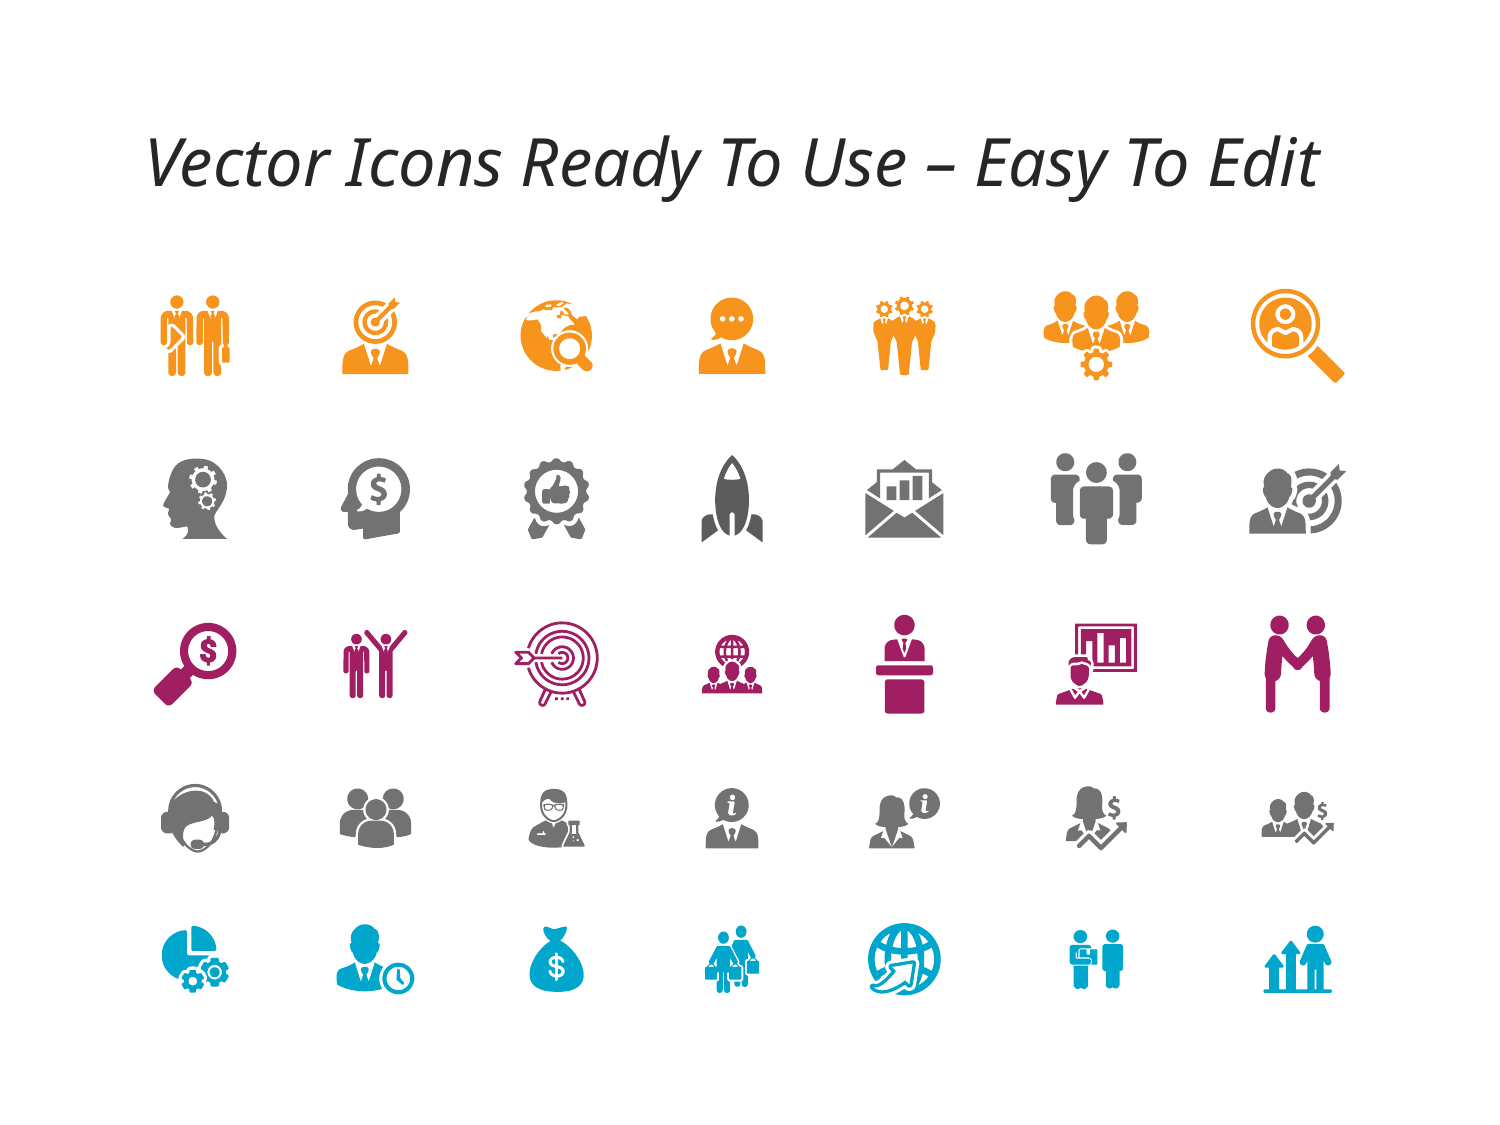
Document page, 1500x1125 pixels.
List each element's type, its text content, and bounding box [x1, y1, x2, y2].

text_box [153, 622, 237, 706]
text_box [524, 458, 590, 540]
text_box [161, 783, 230, 853]
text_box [701, 634, 763, 694]
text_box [160, 295, 230, 377]
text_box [336, 924, 415, 995]
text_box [1249, 463, 1347, 534]
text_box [342, 297, 409, 375]
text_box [698, 297, 766, 375]
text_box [873, 296, 936, 376]
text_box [1264, 615, 1331, 713]
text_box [340, 457, 411, 540]
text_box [1261, 791, 1335, 845]
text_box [520, 299, 593, 372]
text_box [1250, 288, 1345, 383]
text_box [1263, 925, 1333, 993]
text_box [1043, 290, 1150, 381]
text_box Vector Icons Ready To Use – Easy To Edit [144, 112, 1356, 208]
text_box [161, 925, 229, 993]
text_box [528, 788, 585, 848]
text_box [867, 922, 941, 996]
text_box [1065, 786, 1128, 851]
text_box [343, 629, 408, 699]
text_box [339, 788, 412, 848]
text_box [705, 788, 759, 849]
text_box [514, 621, 599, 707]
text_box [162, 458, 228, 540]
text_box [875, 614, 934, 714]
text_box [701, 454, 763, 543]
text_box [1055, 623, 1138, 705]
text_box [1069, 929, 1124, 990]
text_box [705, 925, 760, 994]
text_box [529, 926, 584, 993]
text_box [865, 459, 944, 538]
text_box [868, 788, 941, 849]
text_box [1050, 453, 1143, 545]
